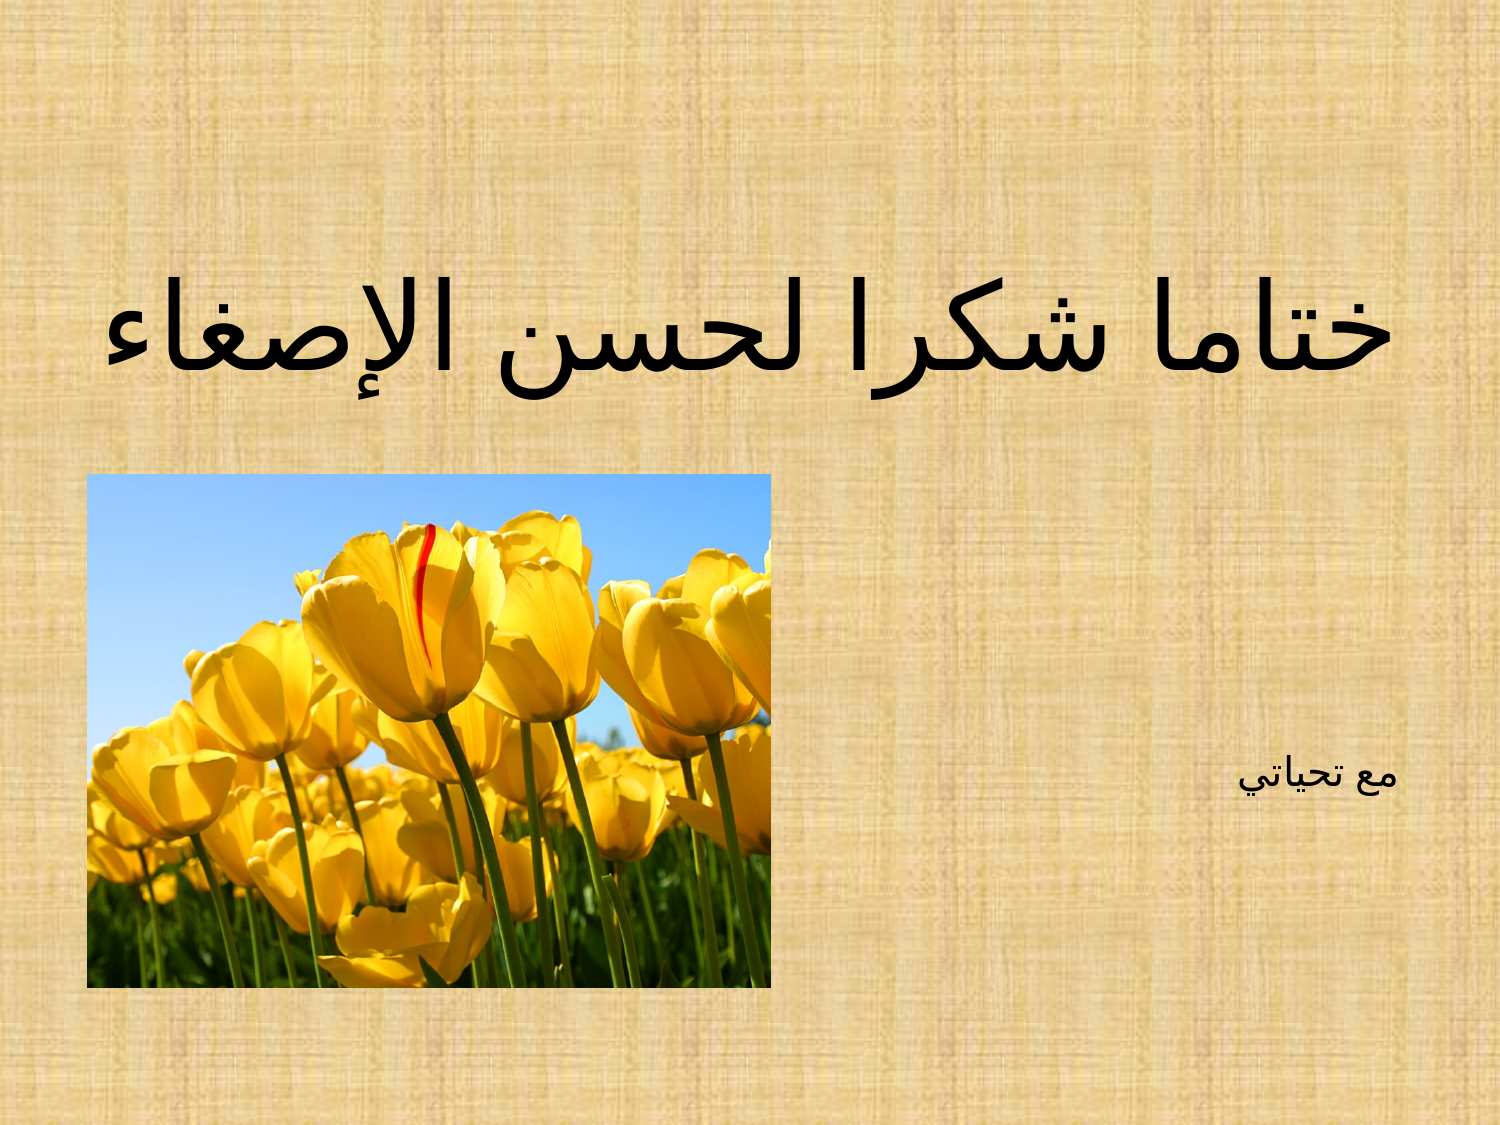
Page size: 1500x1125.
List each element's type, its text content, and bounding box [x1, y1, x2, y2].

list ختاما شكرا لحسن الإصغاء مع تحياتي [75, 137, 1425, 1005]
picture [0, 0, 1500, 1125]
